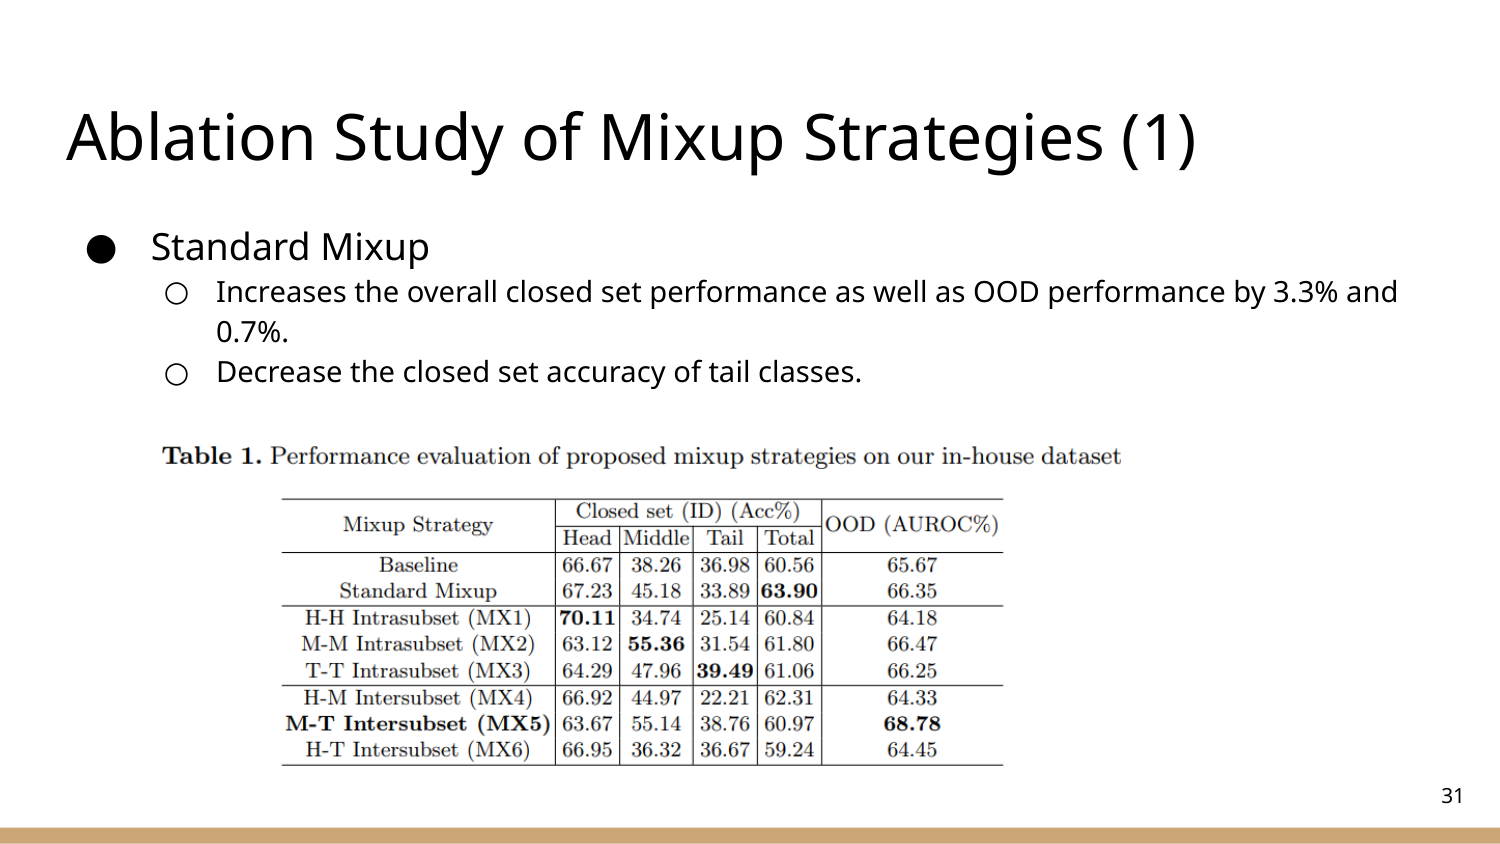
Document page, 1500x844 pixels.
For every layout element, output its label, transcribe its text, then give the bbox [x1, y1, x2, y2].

slide_number ‹#› [1389, 764, 1480, 830]
picture [159, 441, 1125, 772]
list Standard Mixup Increases the overall closed set performance as well as OOD performance by 3.3% and 0.7%. Decrease the closed set accuracy of tail classes. [51, 200, 1449, 752]
title Ablation Study of Mixup Strategies (1) [51, 51, 1449, 189]
